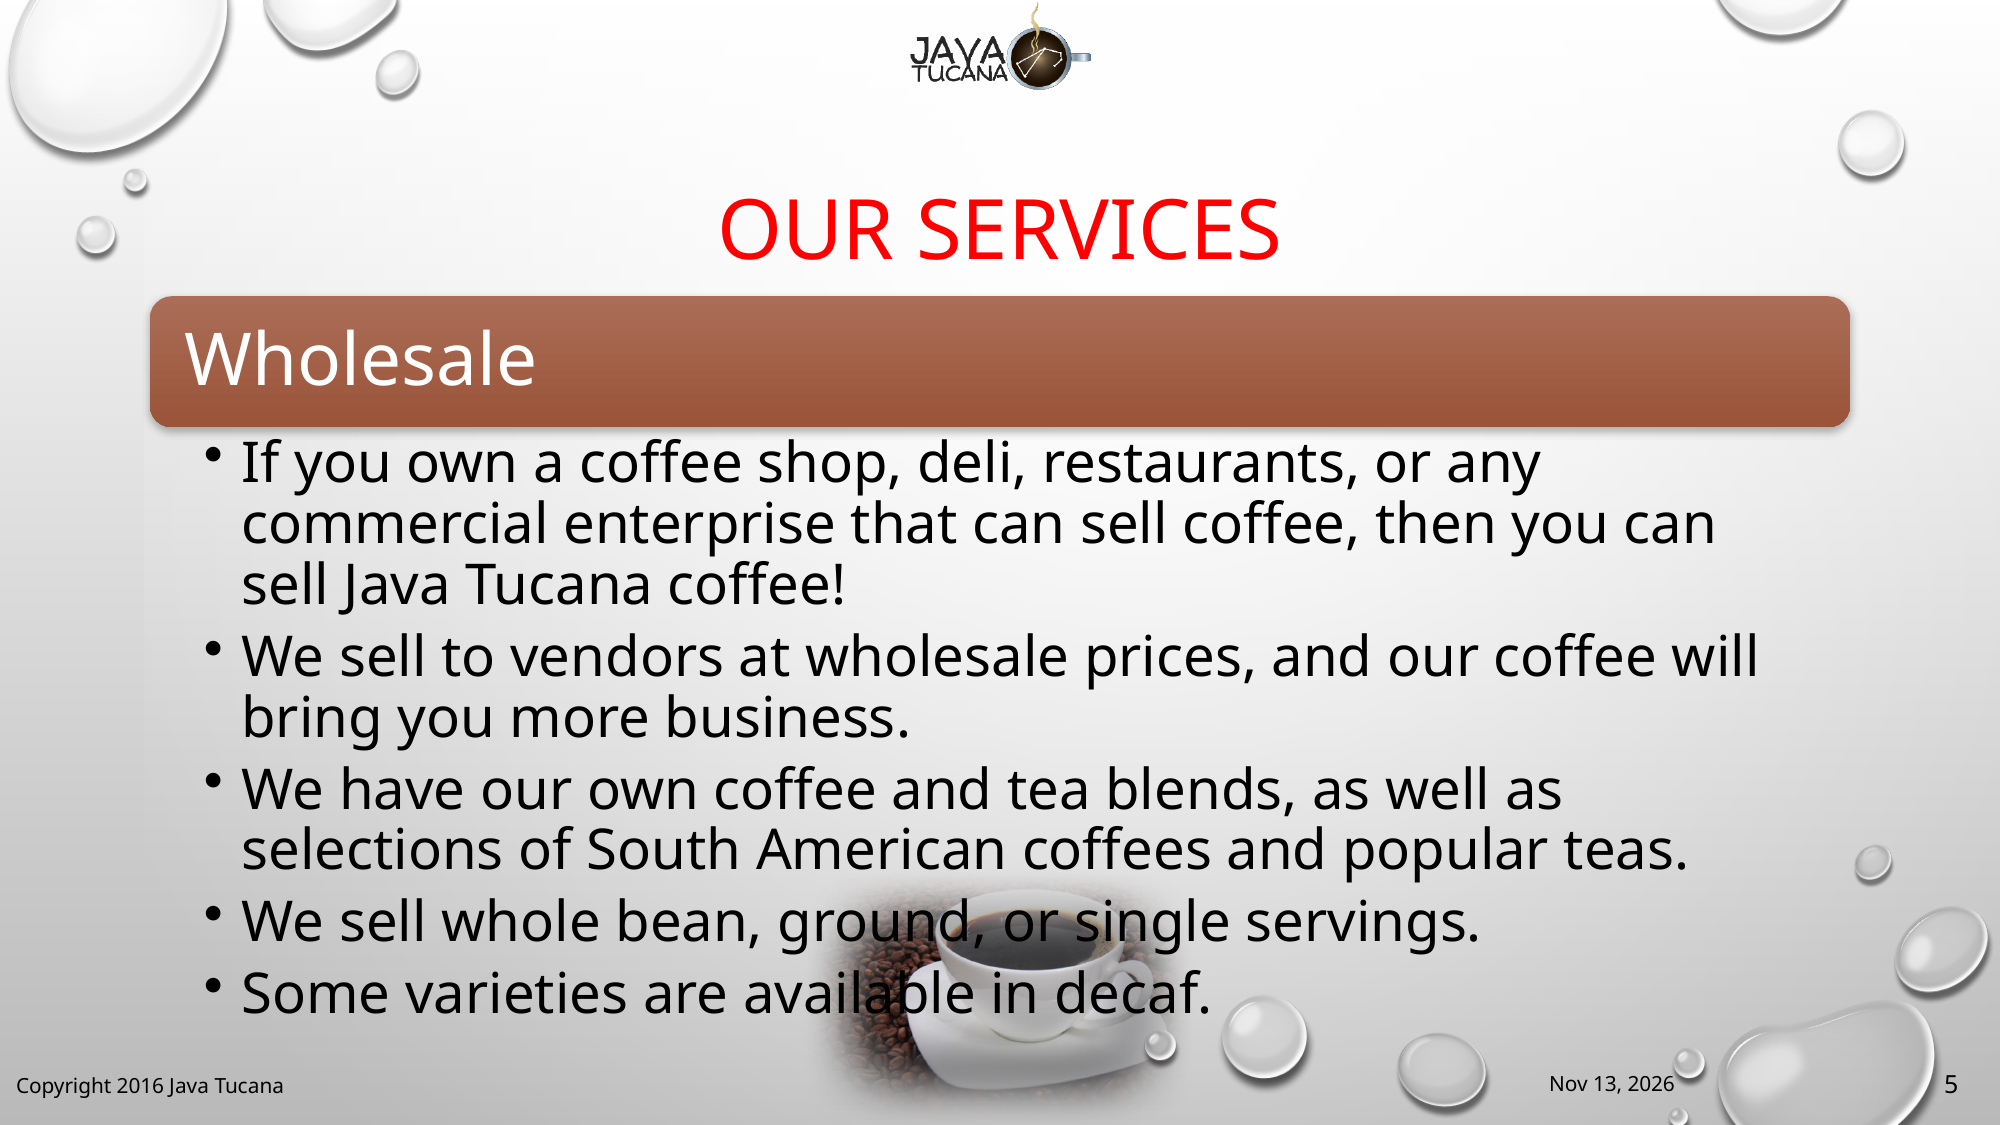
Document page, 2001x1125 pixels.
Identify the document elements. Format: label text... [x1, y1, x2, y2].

footer Copyright 2016 Java Tucana [1, 1055, 1096, 1116]
slide_number 5 [1848, 1055, 1974, 1116]
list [149, 284, 1851, 951]
picture [0, 0, 2001, 1125]
title Our Services [149, 101, 1851, 284]
slide_number 26-Mar-16 [1239, 1055, 1690, 1116]
